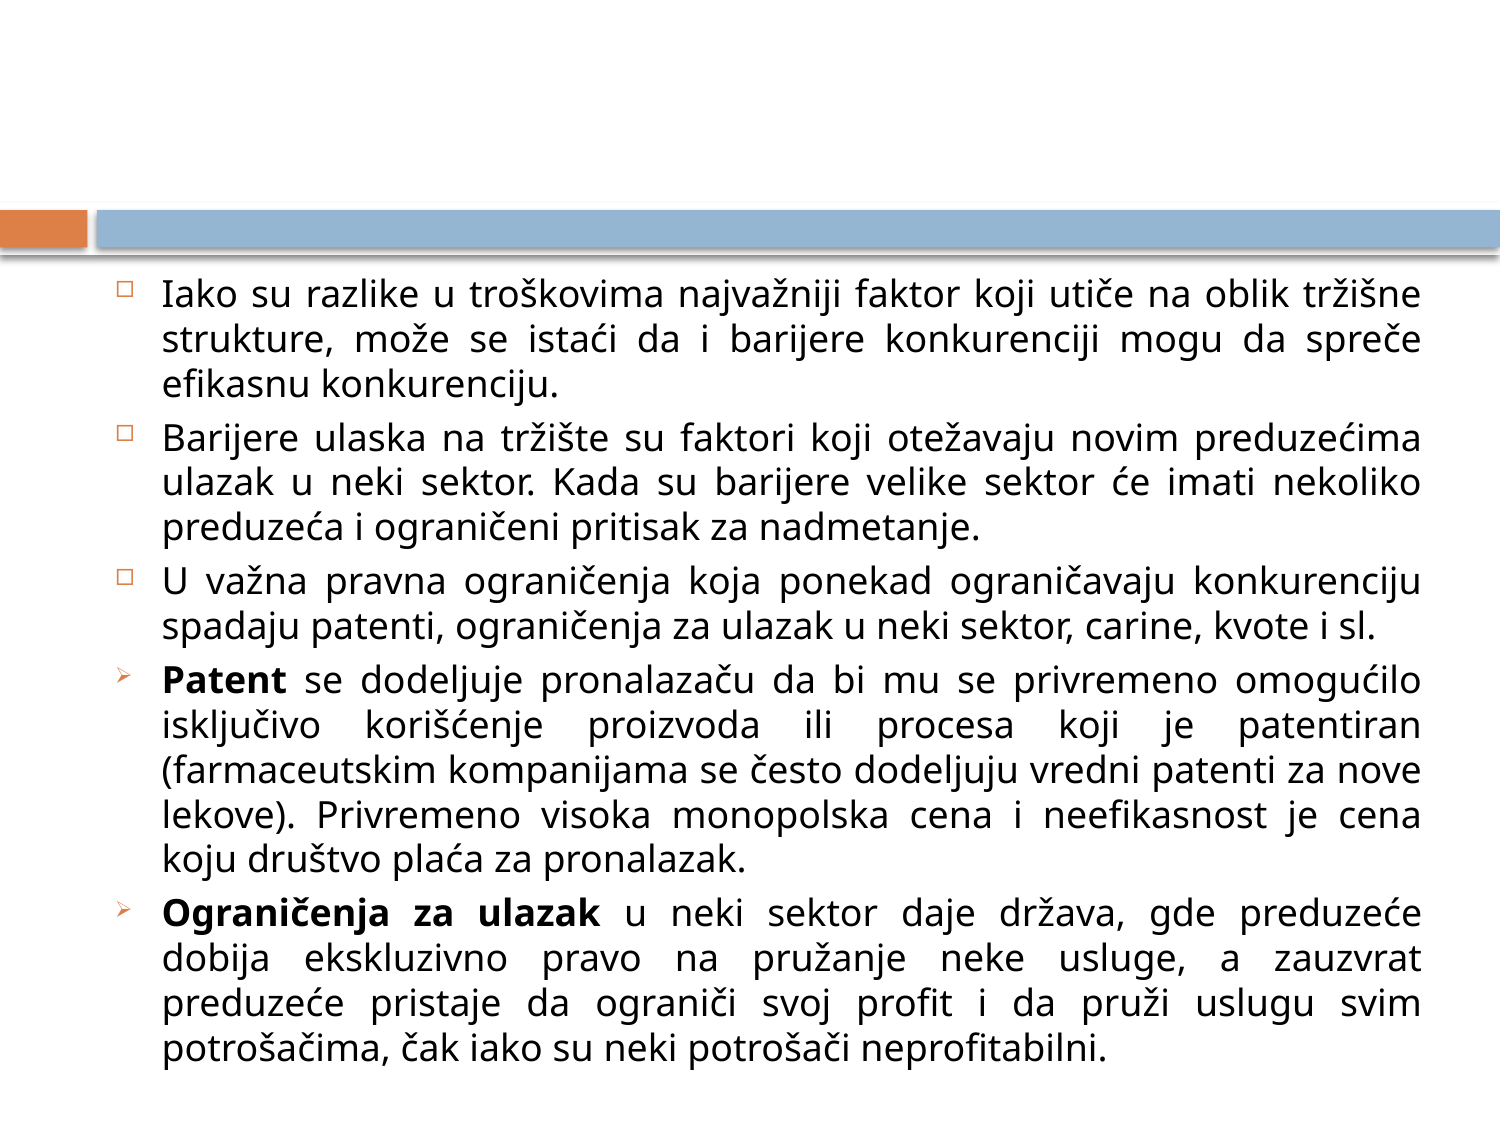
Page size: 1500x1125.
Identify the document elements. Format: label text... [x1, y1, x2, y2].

list Iako su razlike u troškovima najvažniji faktor koji utiče na oblik tržišne strukture, može se istaći da i barijere konkurenciji mogu da spreče efikasnu konkurenciju. Barijere ulaska na tržište su faktori koji otežavaju novim preduzećima ulazak u neki sektor. Kada su barijere velike sektor će imati nekoliko preduzeća i ograničeni pritisak za nadmetanje. U važna pravna ograničenja koja ponekad ograničavaju konkurenciju spadaju patenti, ograničenja za ulazak u neki sektor, carine, kvote i sl. Patent se dodeljuje pronalazaču da bi mu se privremeno omogućilo isključivo korišćenje proizvoda ili procesa koji je patentiran (farmaceutskim kompanijama se često dodeljuju vredni patenti za nove lekove). Privremeno visoka monopolska cena i neefikasnost je cena koju društvo plaća za pronalazak. Ograničenja za ulazak u neki sektor daje država, gde preduzeće dobija ekskluzivno pravo na pružanje neke usluge, a zauzvrat preduzeće pristaje da ograniči svoj profit i da pruži uslugu svim potrošačima, čak iako su neki potrošači neprofitabilni. [100, 262, 1438, 1088]
